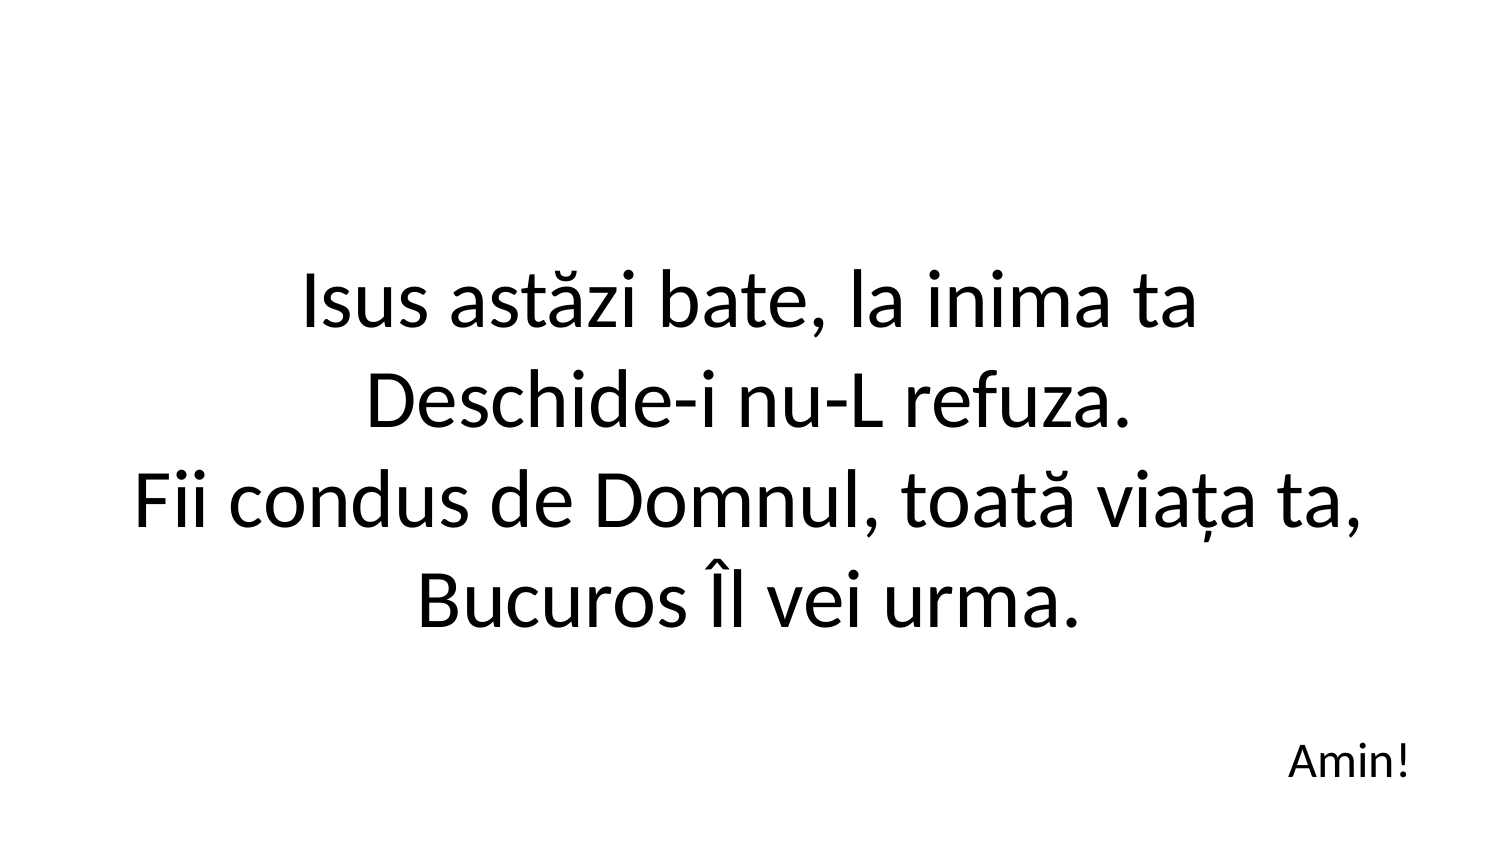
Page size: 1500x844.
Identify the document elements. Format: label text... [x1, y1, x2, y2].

text_box Isus astăzi bate, la inima ta Deschide-i nu-L refuza. Fii condus de Domnul, toată viața ta, Bucuros Îl vei urma. [119, 192, 1381, 652]
text_box Amin! [1273, 674, 1427, 795]
